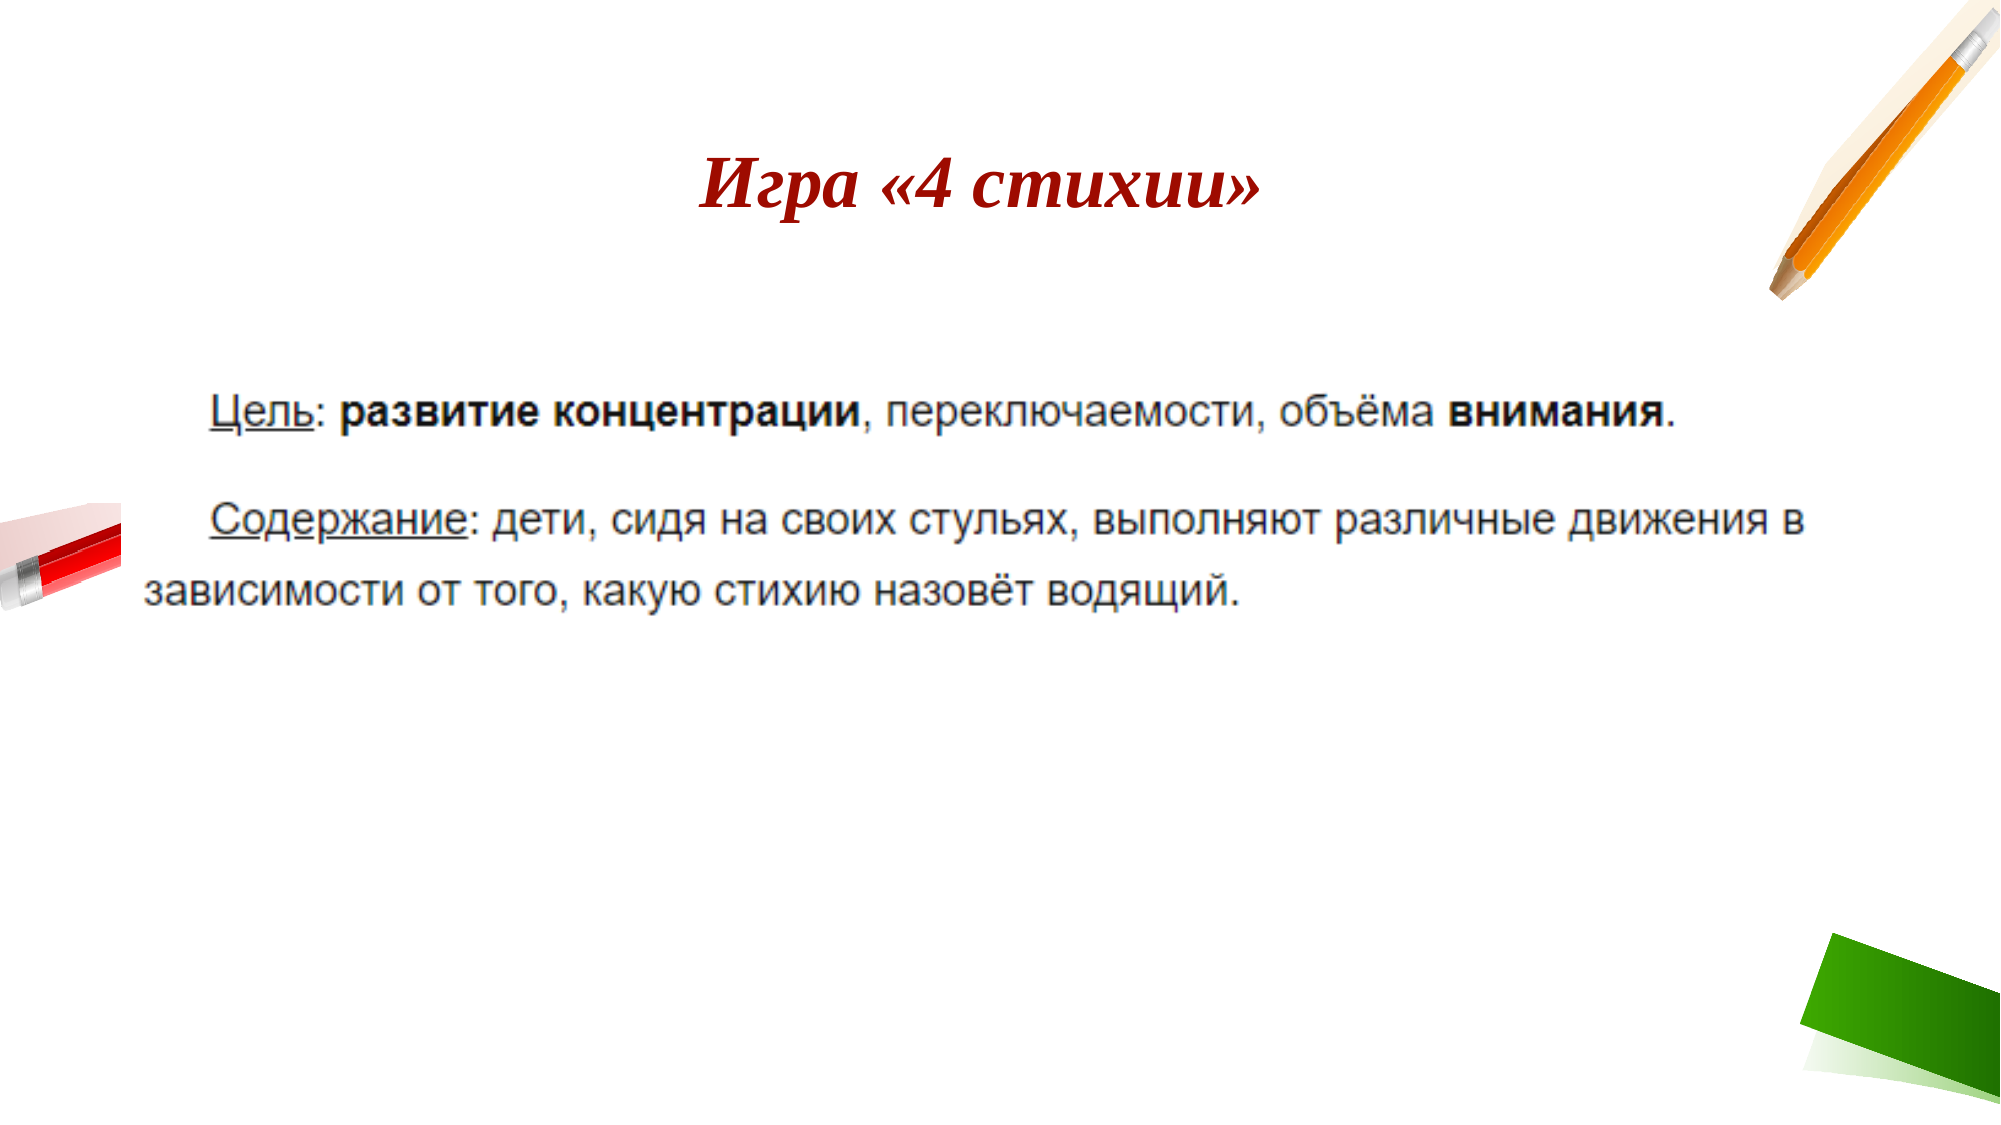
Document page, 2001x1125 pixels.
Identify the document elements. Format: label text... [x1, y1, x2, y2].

picture [1755, 0, 2000, 322]
text_box Игра «4 стихии» [328, 125, 1636, 230]
picture [0, 341, 1843, 633]
